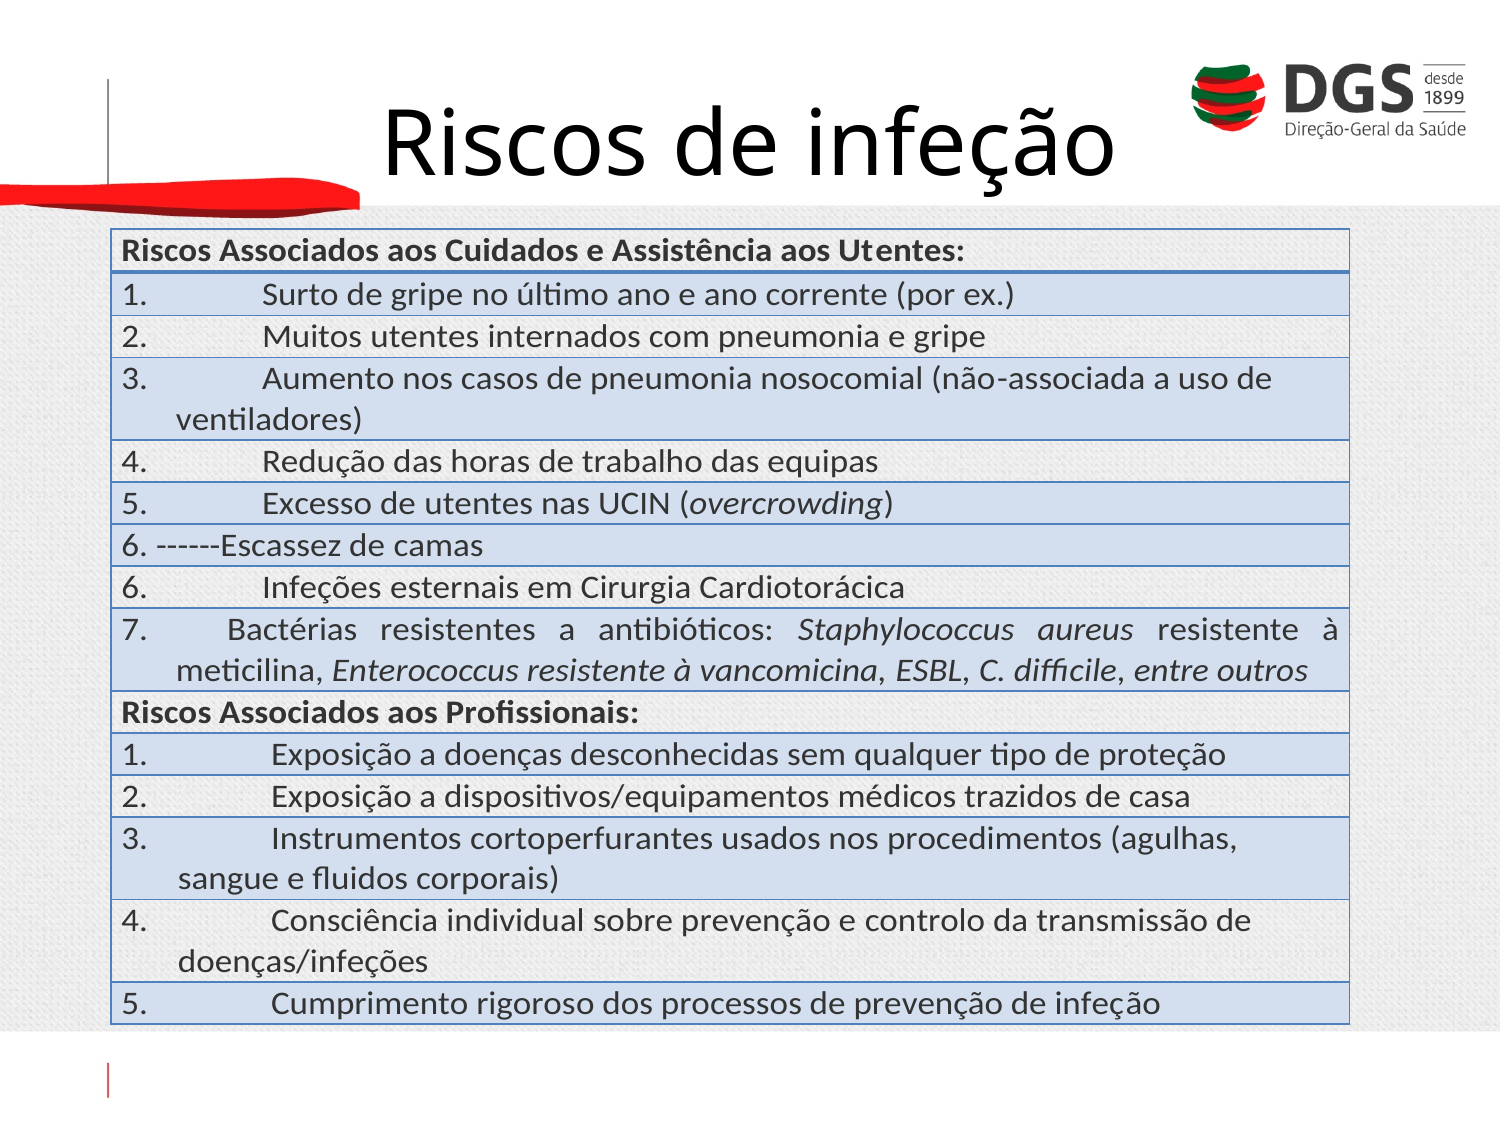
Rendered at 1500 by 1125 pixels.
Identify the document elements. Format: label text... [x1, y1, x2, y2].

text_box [109, 227, 1351, 1089]
title Riscos de infeção [74, 44, 1426, 233]
picture [0, 0, 1500, 1125]
